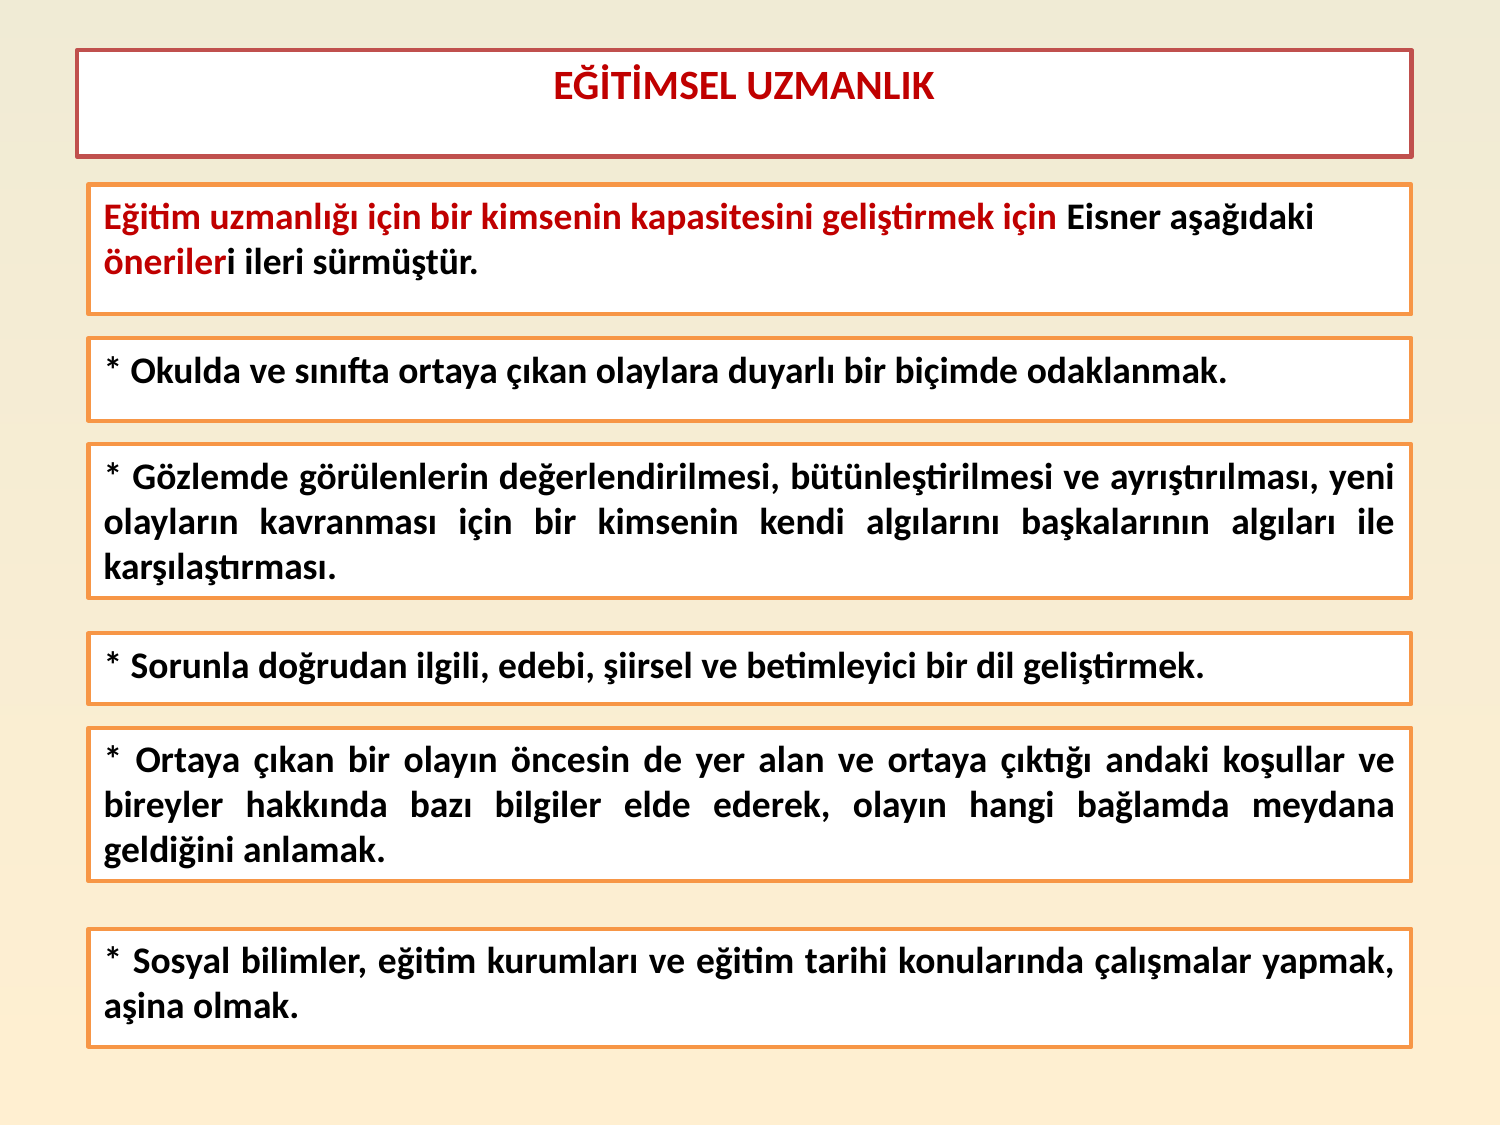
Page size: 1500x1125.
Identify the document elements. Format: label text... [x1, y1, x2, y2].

text_box * Ortaya çıkan bir olayın öncesin de yer alan ve ortaya çıktığı andaki koşullar ve bireyler hakkında bazı bilgiler elde ederek, olayın hangi bağlamda meydana geldiğini anlamak. [86, 726, 1413, 883]
text_box * Sorunla doğrudan ilgili, edebi, şiirsel ve betimleyici bir dil geliştirmek. [86, 631, 1413, 706]
text_box Eğitim uzmanlığı için bir kimsenin kapasitesini geliştirmek için Eisner aşağıdaki önerileri ileri sürmüştür. [86, 182, 1413, 316]
text_box EĞİTİMSEL UZMANLIK [75, 48, 1414, 159]
text_box * Okulda ve sınıfta ortaya çıkan olaylara duyarlı bir biçimde odaklanmak. [86, 336, 1413, 423]
text_box * Gözlemde görülenlerin değerlendirilmesi, bütünleştirilmesi ve ayrıştırılması, yeni olayların kavranması için bir kimsenin kendi algılarını başkalarının algıları ile karşılaştırması. [86, 442, 1413, 600]
text_box * Sosyal bilimler, eğitim kurumları ve eğitim tarihi konularında çalışmalar yapmak, aşina olmak. [86, 927, 1413, 1049]
